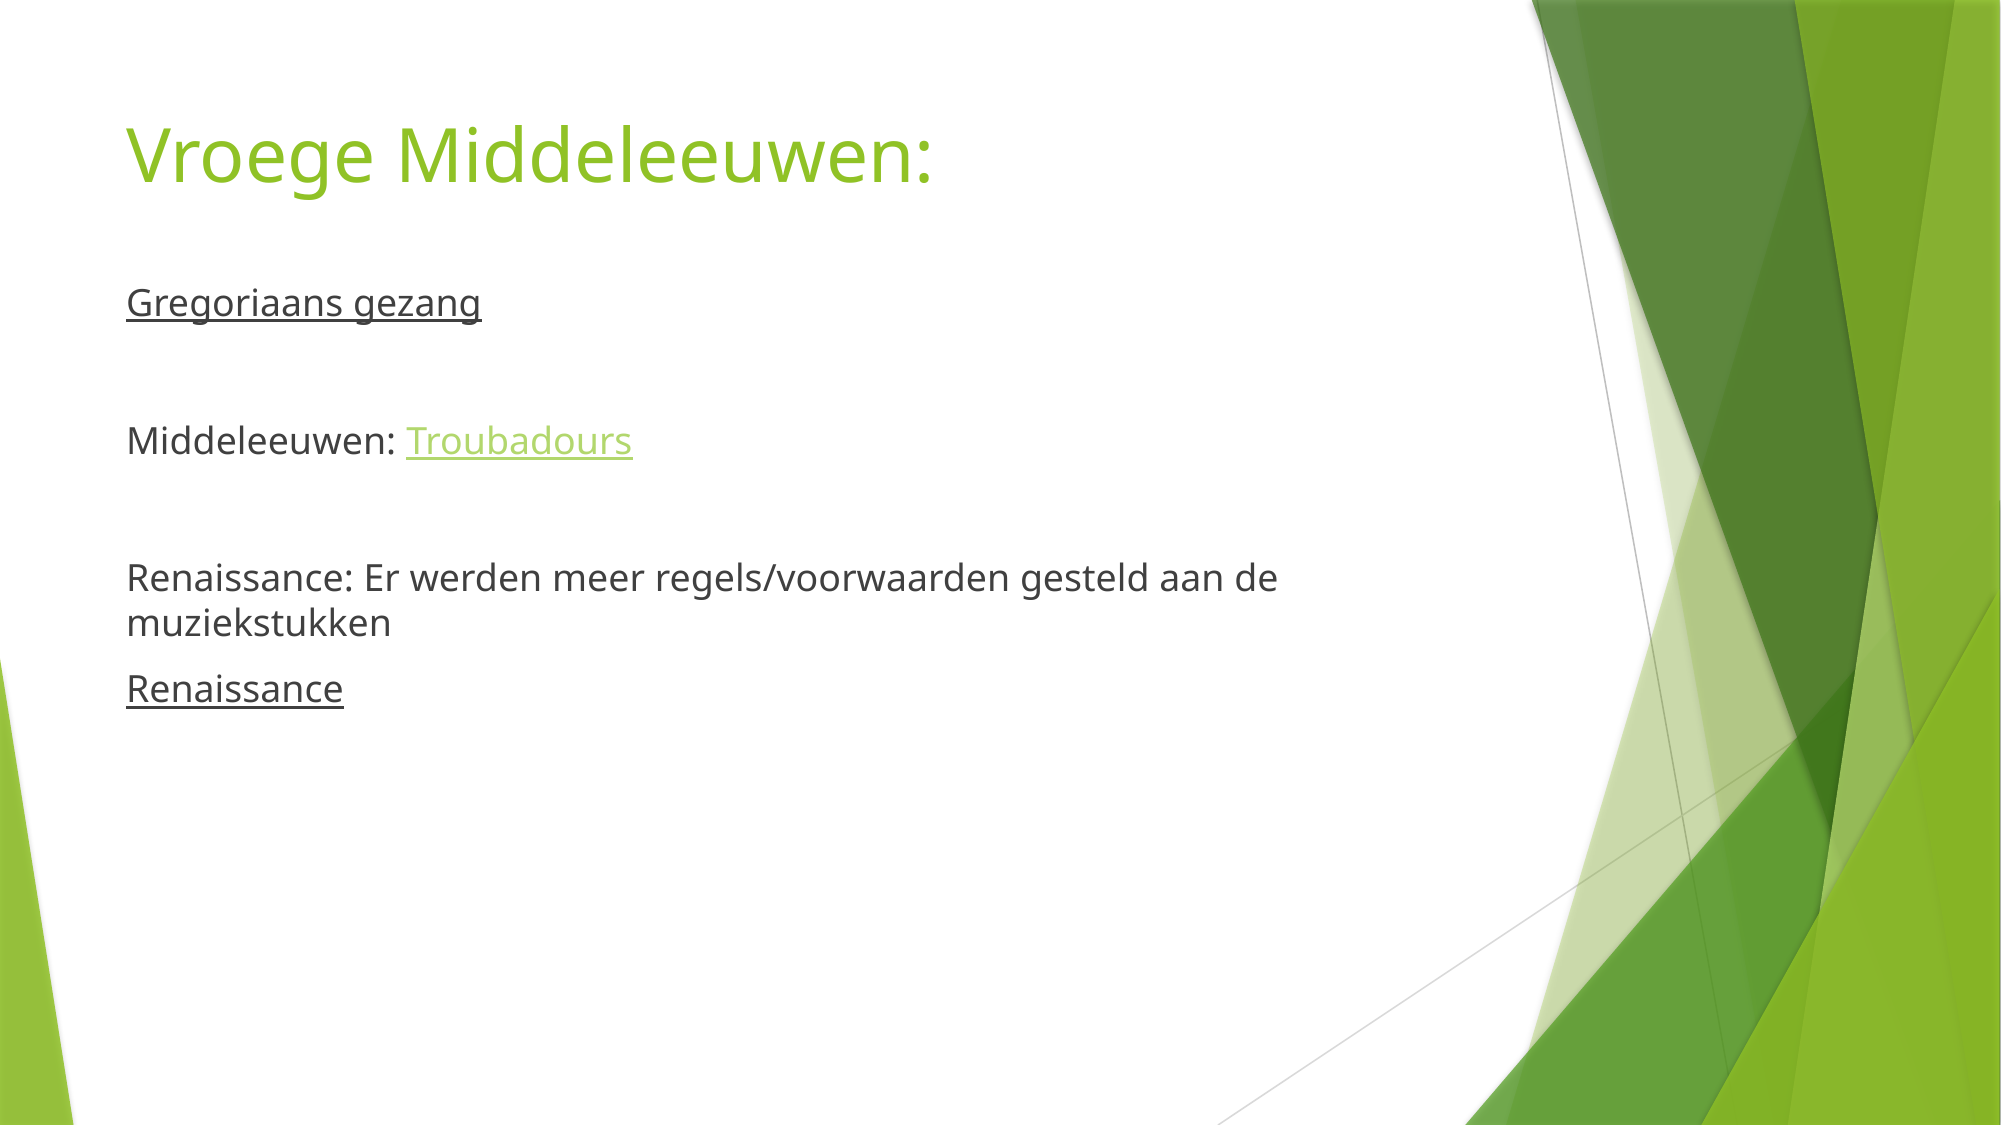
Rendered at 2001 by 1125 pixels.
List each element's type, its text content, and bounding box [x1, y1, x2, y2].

list Gregoriaans gezang Middeleeuwen: Troubadours Renaissance: Er werden meer regels/voorwaarden gesteld aan de muziekstukken Renaissance [111, 205, 1522, 1125]
title Vroege Middeleeuwen: [111, 99, 1522, 205]
